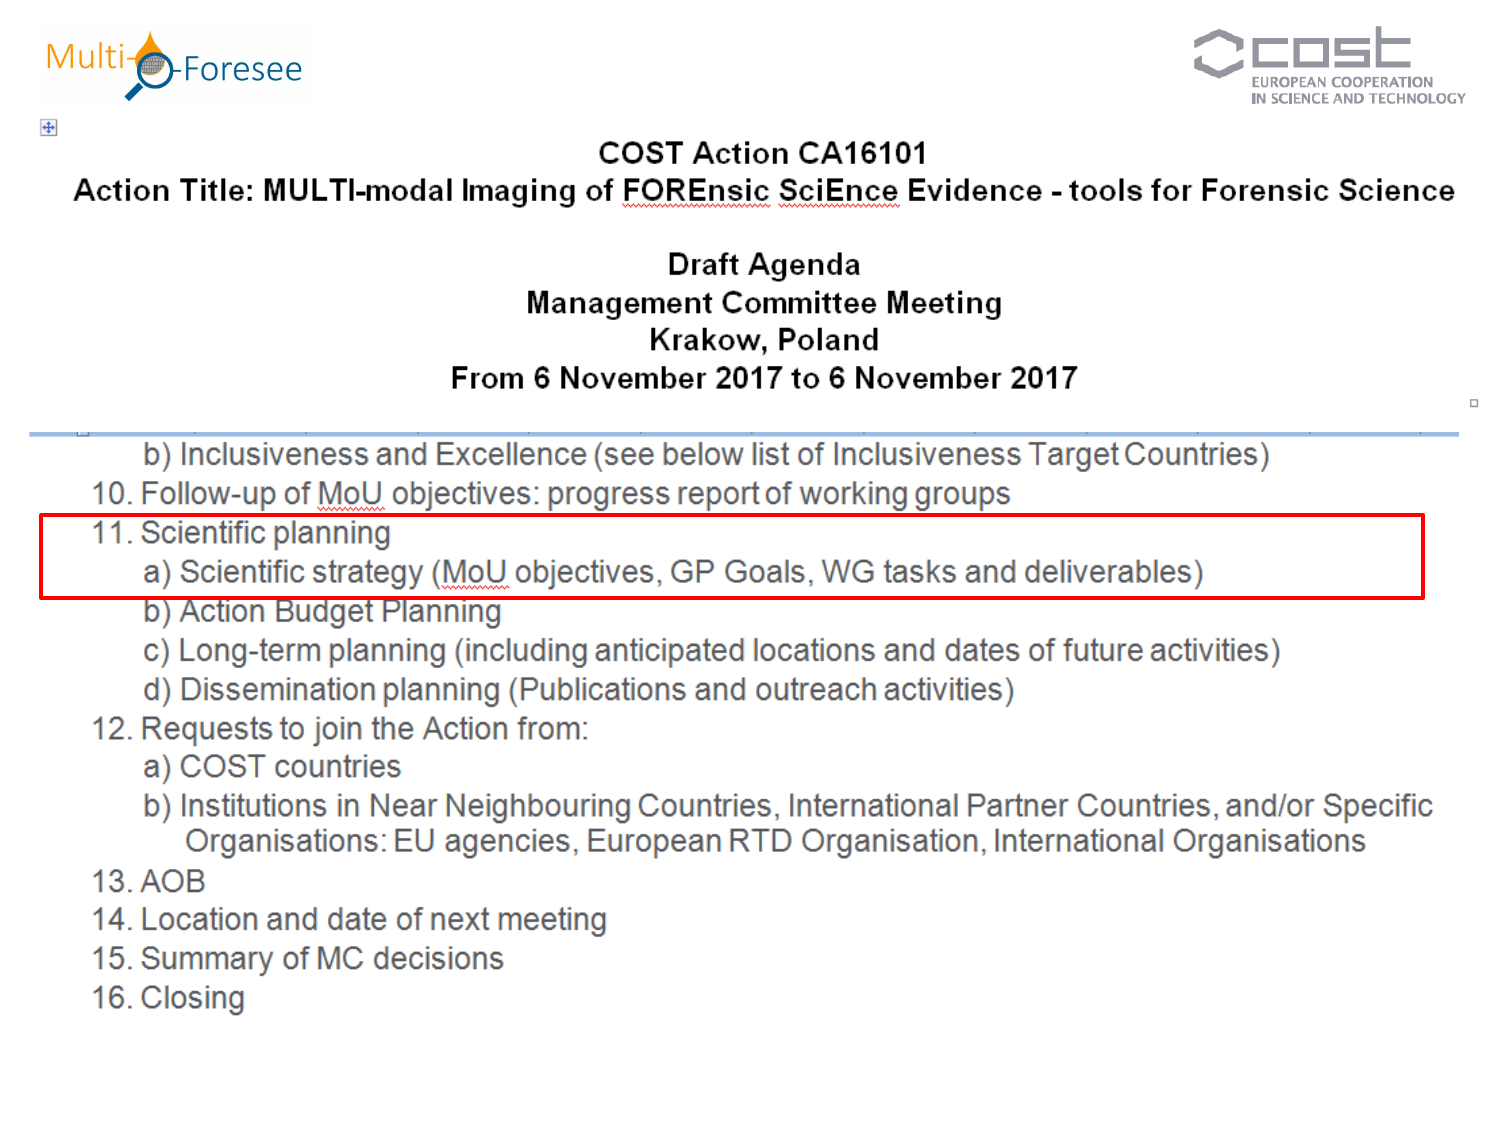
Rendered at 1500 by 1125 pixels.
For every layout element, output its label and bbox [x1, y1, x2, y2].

picture [0, 18, 1500, 421]
picture [29, 432, 1460, 1036]
picture [40, 18, 312, 108]
